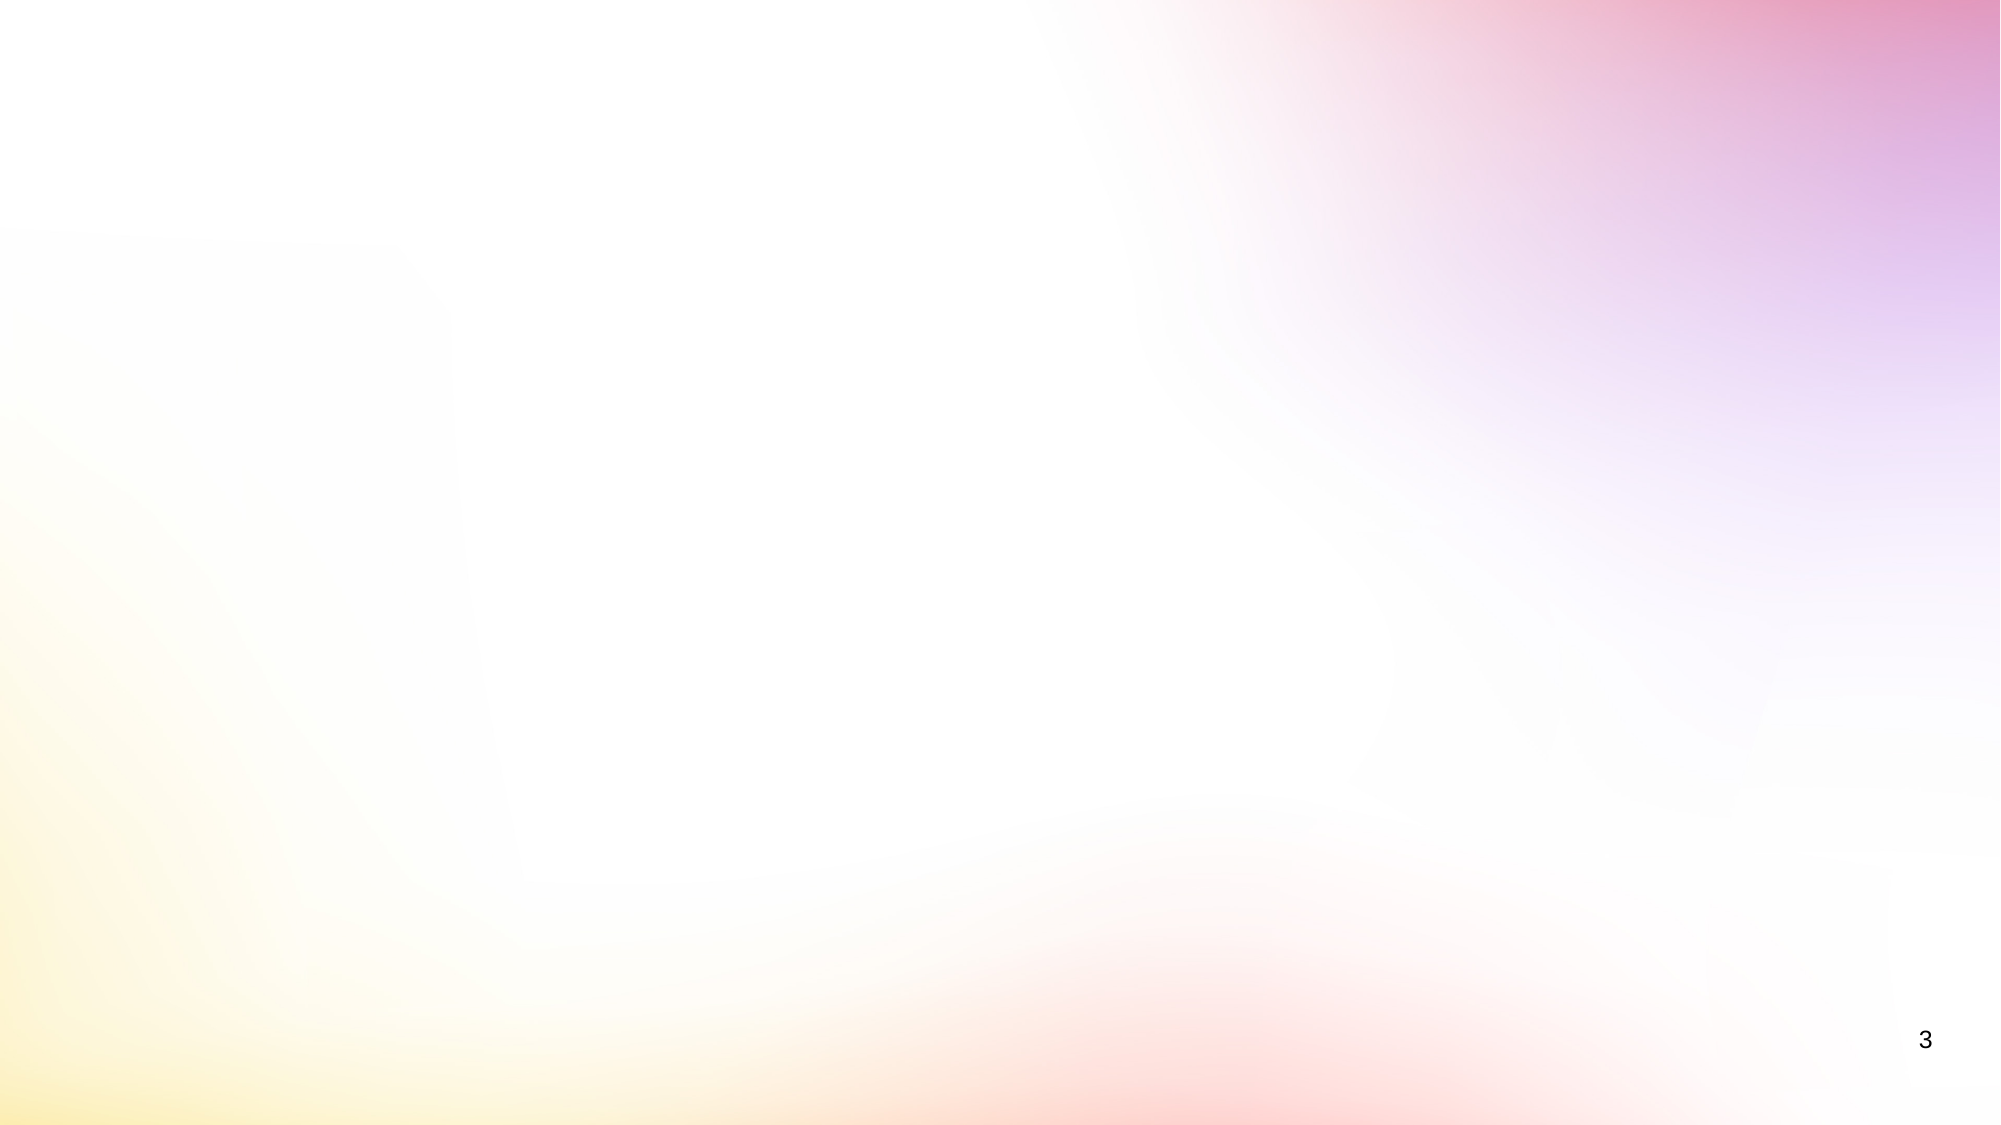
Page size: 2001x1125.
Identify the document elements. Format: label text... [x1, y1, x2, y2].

picture [0, 0, 2001, 1125]
slide_number 3 [1821, 1008, 1933, 1069]
